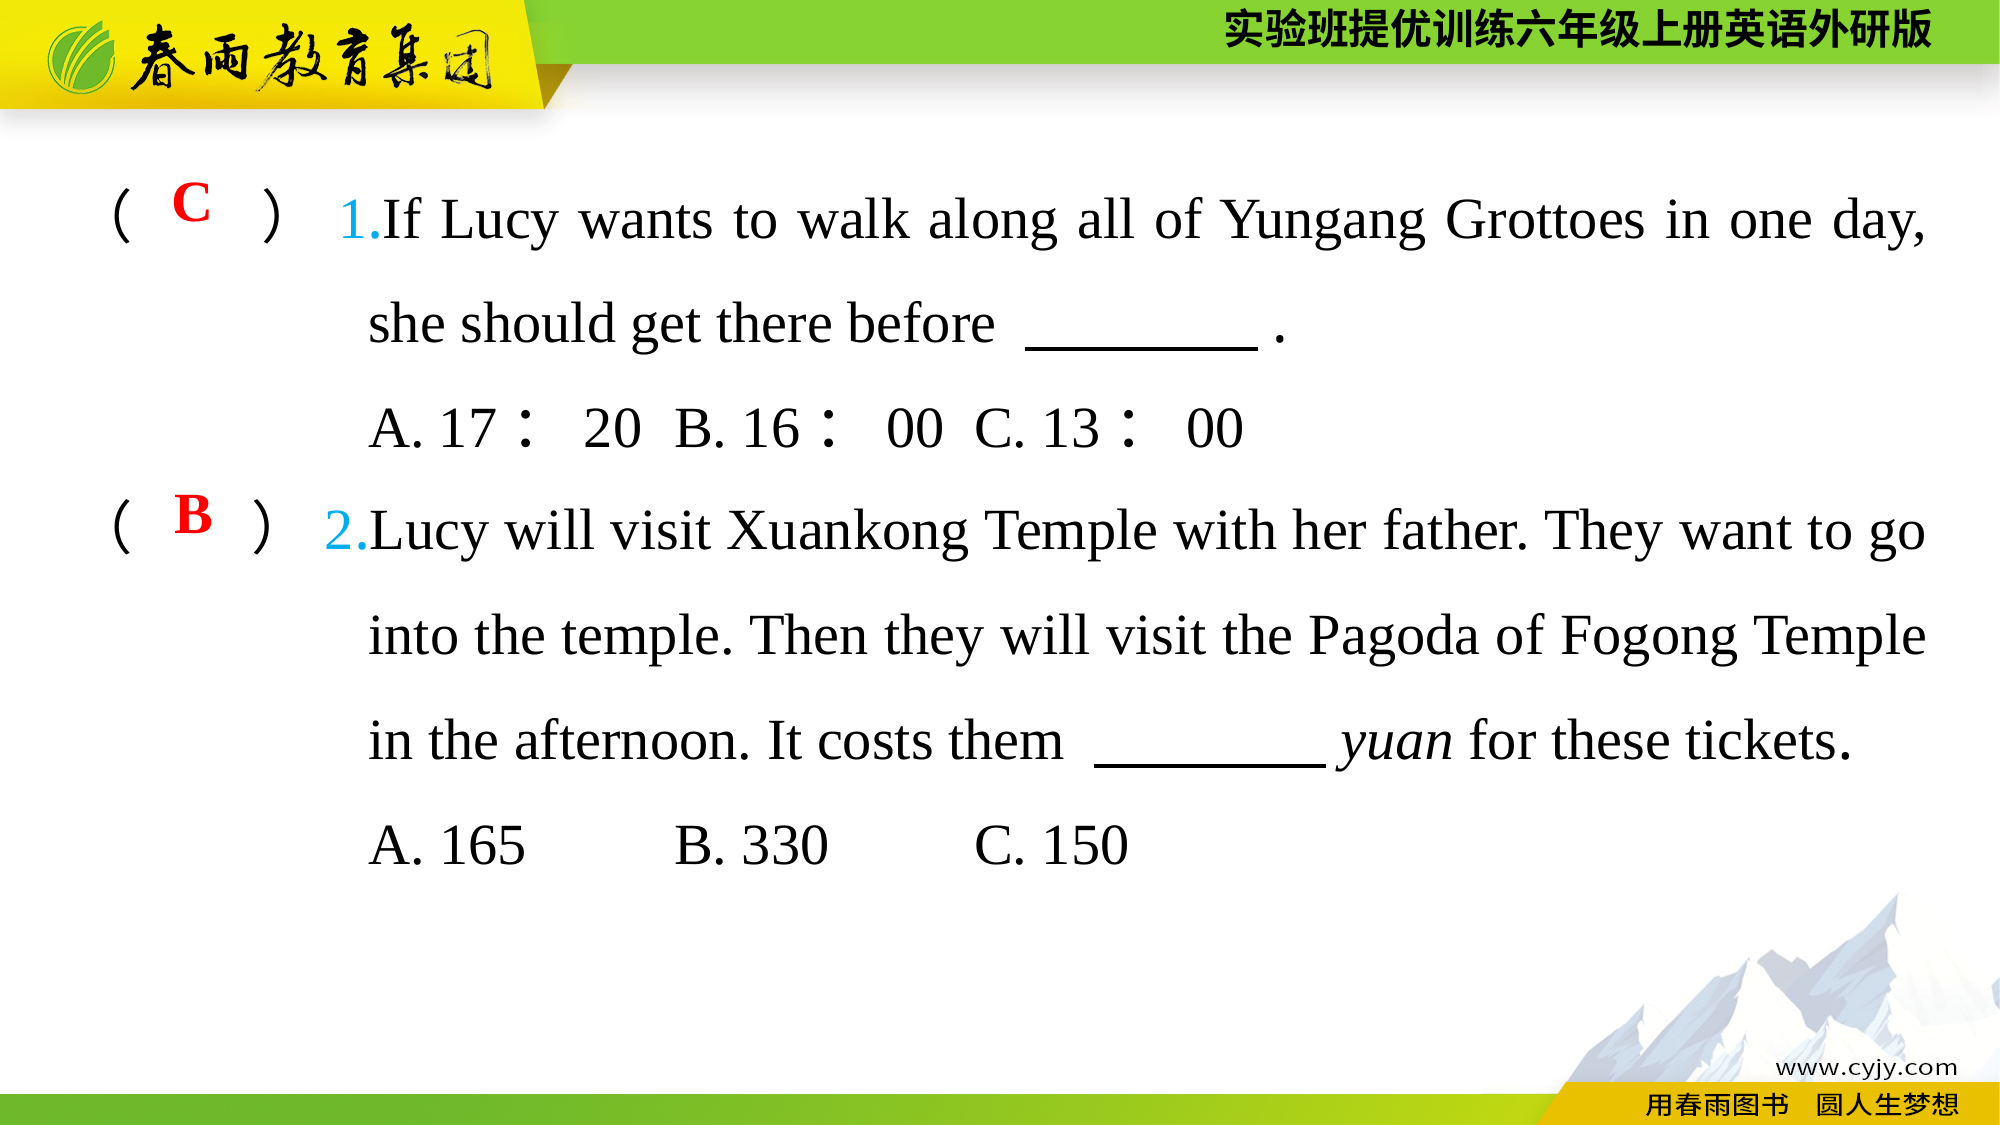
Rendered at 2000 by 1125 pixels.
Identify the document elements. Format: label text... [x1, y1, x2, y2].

text_box （ ）2.Lucy will visit Xuankong Temple with her father. They want to go into the temple. Then they will visit the Pagoda of Fogong Temple in the afternoon. It costs them yuan for these tickets. A. 165 B. 330 C. 150 [59, 448, 1944, 884]
picture [0, 0, 2000, 1125]
list （ ）1.If Lucy wants to walk along all of Yungang Grottoes in one day, she should get there before . A. 17：20 B. 16：00 C. 13：00 [59, 137, 1944, 448]
text_box B [159, 468, 233, 553]
text_box C [156, 155, 232, 241]
